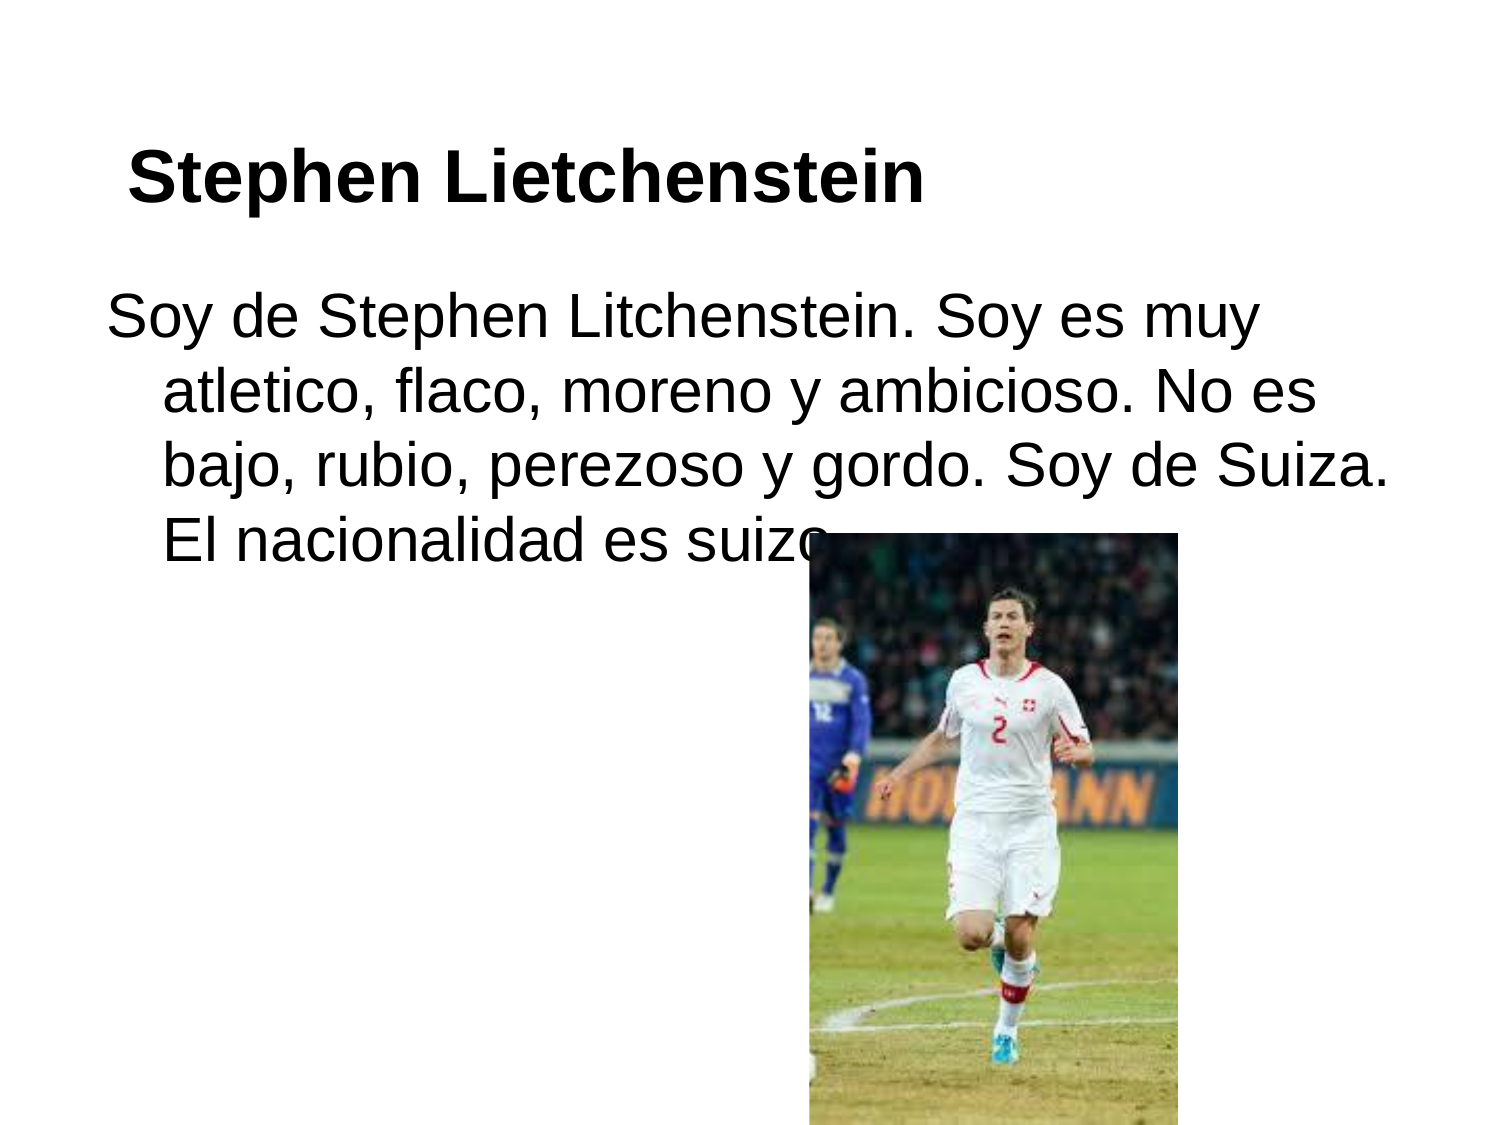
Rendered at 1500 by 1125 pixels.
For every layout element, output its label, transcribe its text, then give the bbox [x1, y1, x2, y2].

title Stephen Lietchenstein [75, 45, 1425, 233]
text_box [809, 533, 1178, 1125]
list Soy de Stephen Litchenstein. Soy es muy atletico, flaco, moreno y ambicioso. No es bajo, rubio, perezoso y gordo. Soy de Suiza. El nacionalidad es suizo. [91, 259, 1442, 1075]
